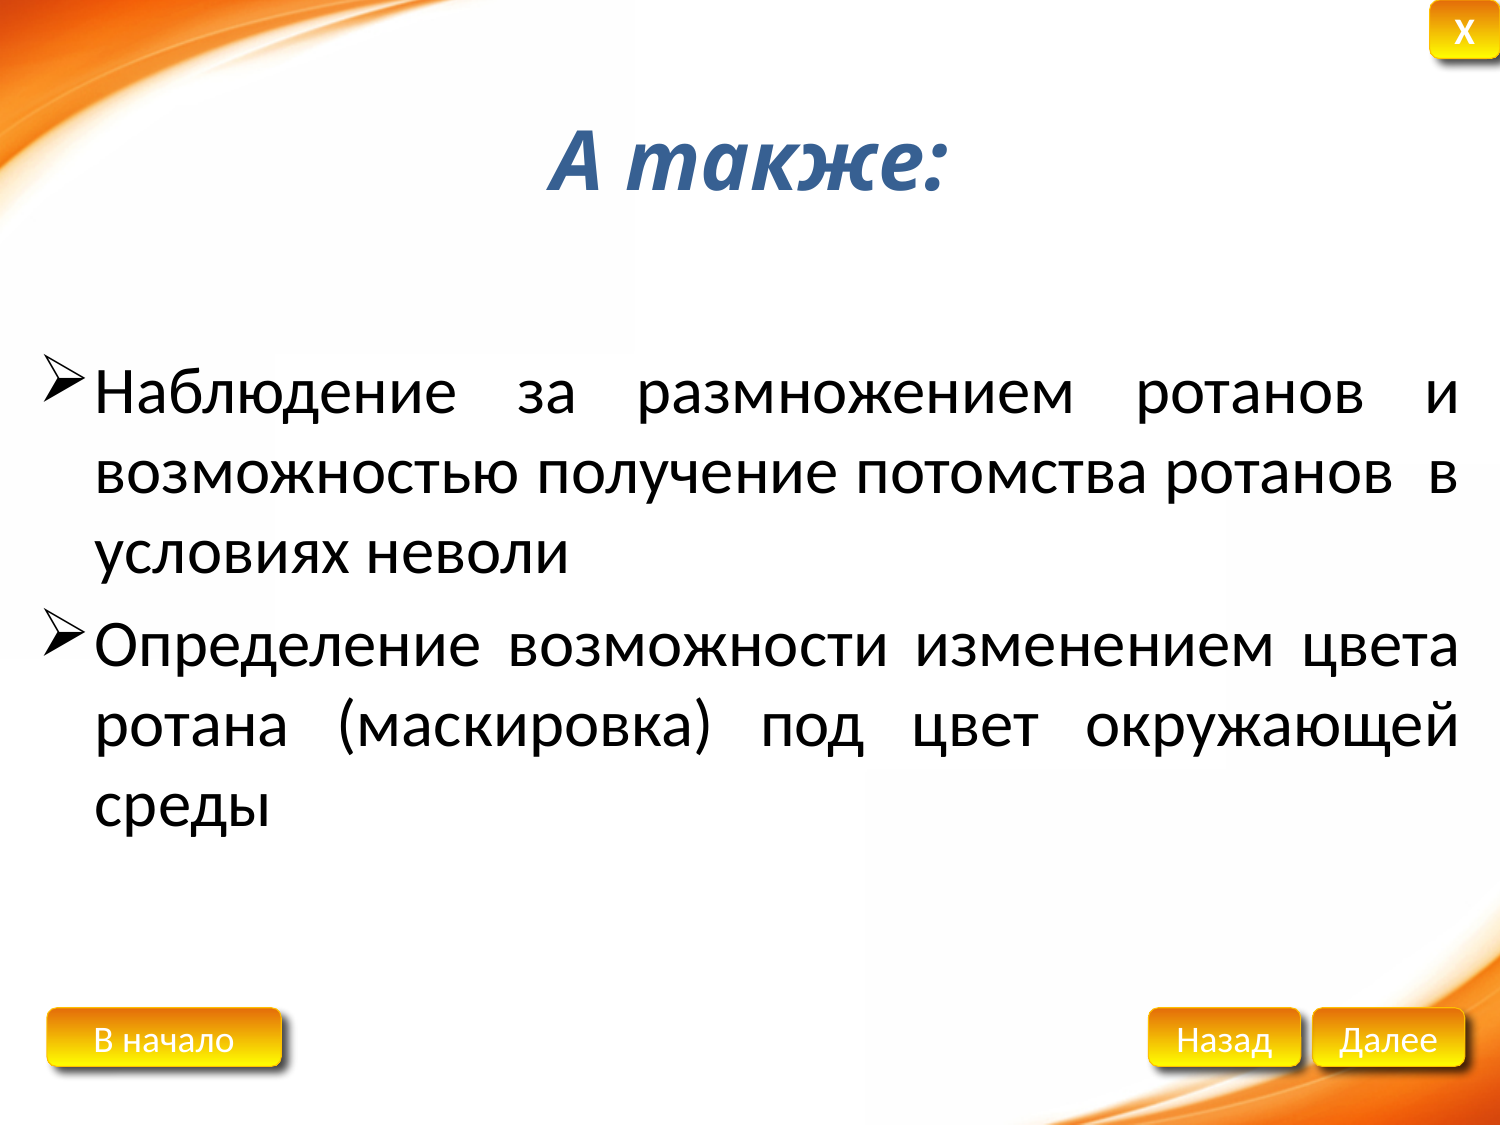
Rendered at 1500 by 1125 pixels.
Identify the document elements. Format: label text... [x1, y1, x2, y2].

picture [0, 259, 1500, 1125]
list Наблюдение за размножением ротанов и возможностью получение потомства ротанов в условиях неволи Определение возможности изменением цвета ротана (маскировка) под цвет окружающей среды [23, 245, 1477, 985]
picture [0, 0, 1434, 46]
title А также: [0, 46, 1500, 259]
